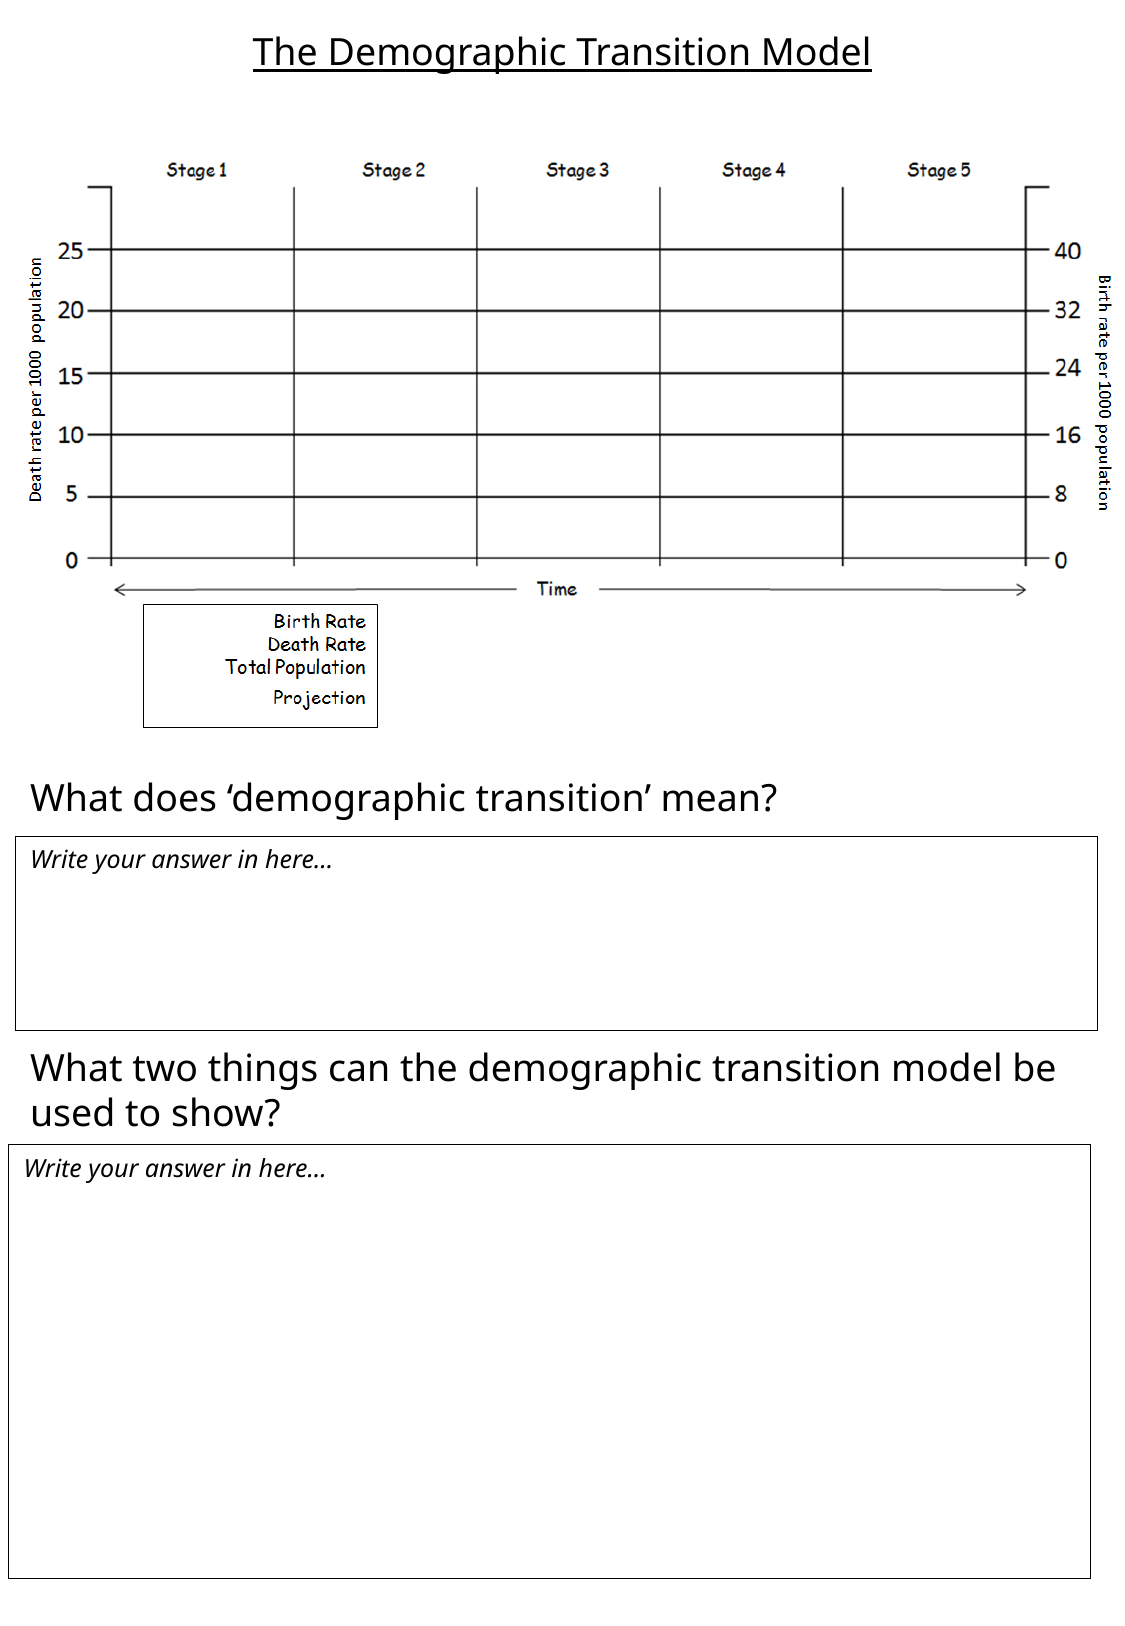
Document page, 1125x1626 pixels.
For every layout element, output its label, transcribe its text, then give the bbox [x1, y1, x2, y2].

text_box The Demographic Transition Model [21, 21, 1104, 81]
picture [11, 138, 1125, 740]
text_box What does ‘demographic transition’ mean? What two things can the demographic transition model be used to show? [15, 766, 1098, 836]
text_box What does ‘demographic transition’ mean? What two things can the demographic transition model be used to show? [15, 1031, 1098, 1141]
text_box Write your answer in here… [15, 836, 1098, 1031]
text_box Write your answer in here… [8, 1144, 1091, 1579]
